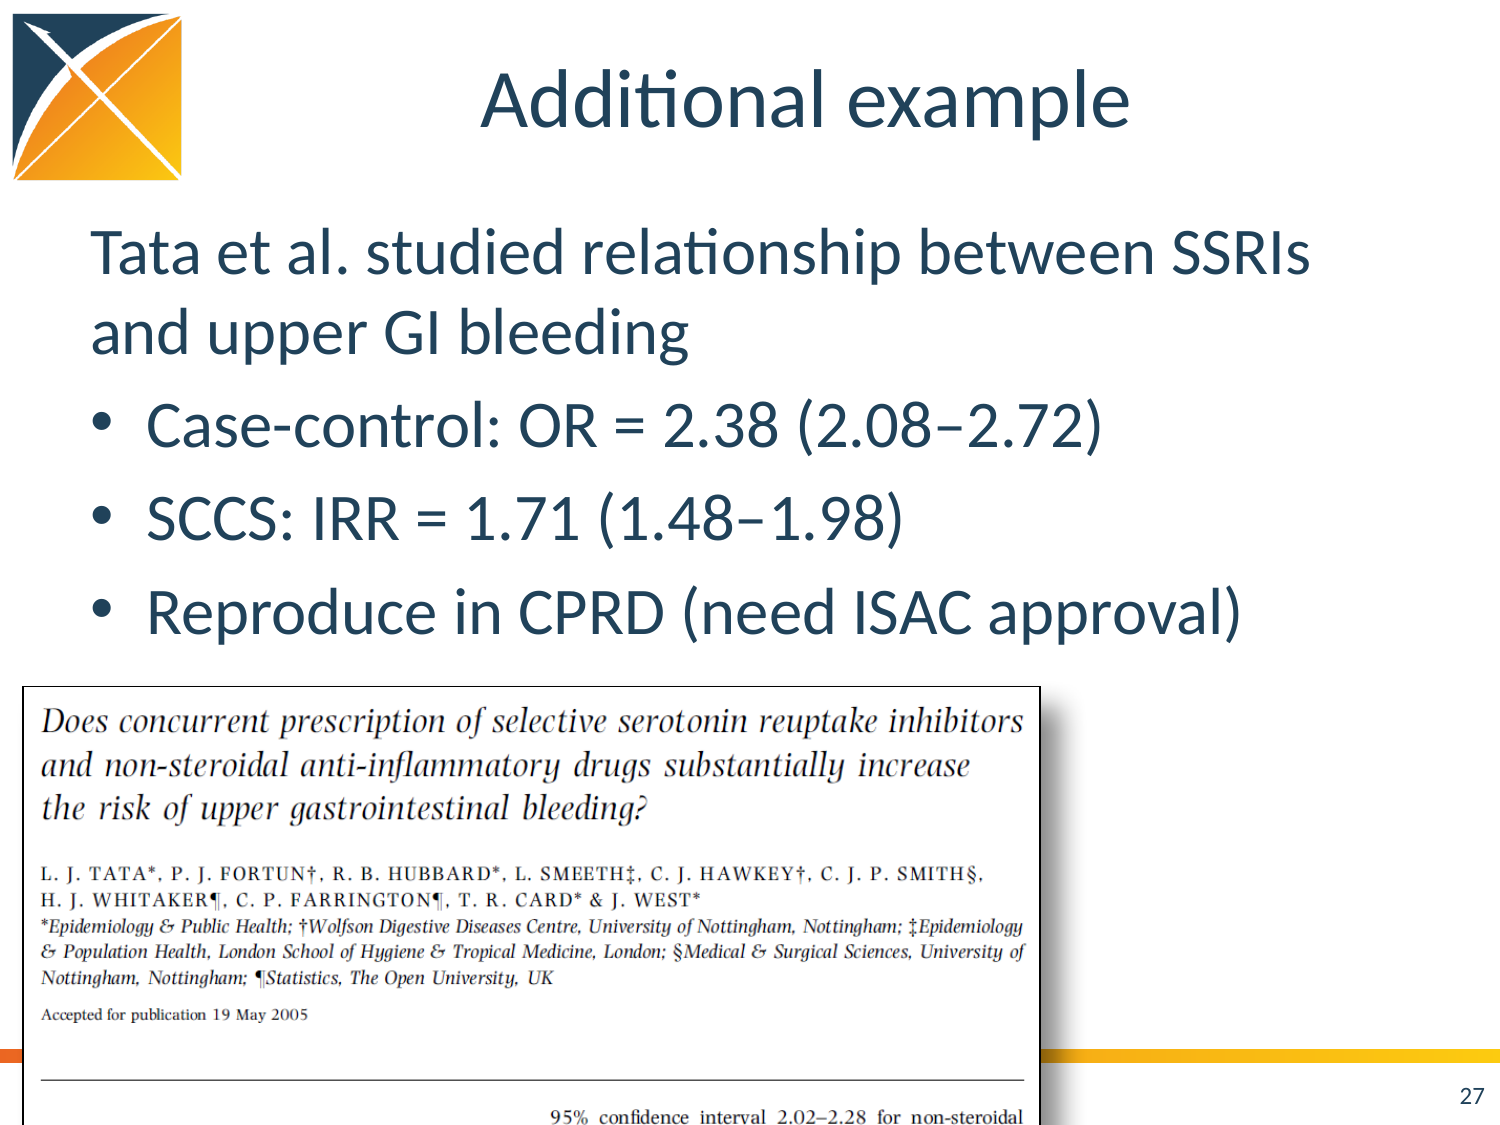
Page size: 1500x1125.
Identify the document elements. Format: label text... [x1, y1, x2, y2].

slide_number 27 [1149, 1065, 1500, 1125]
picture [23, 687, 1040, 1125]
title Additional example [187, 24, 1425, 163]
list Tata et al. studied relationship between SSRIs and upper GI bleeding Case-control: OR = 2.38 (2.08–2.72) SCCS: IRR = 1.71 (1.48–1.98) Reproduce in CPRD (need ISAC approval) [75, 200, 1425, 1005]
picture [0, 0, 206, 200]
